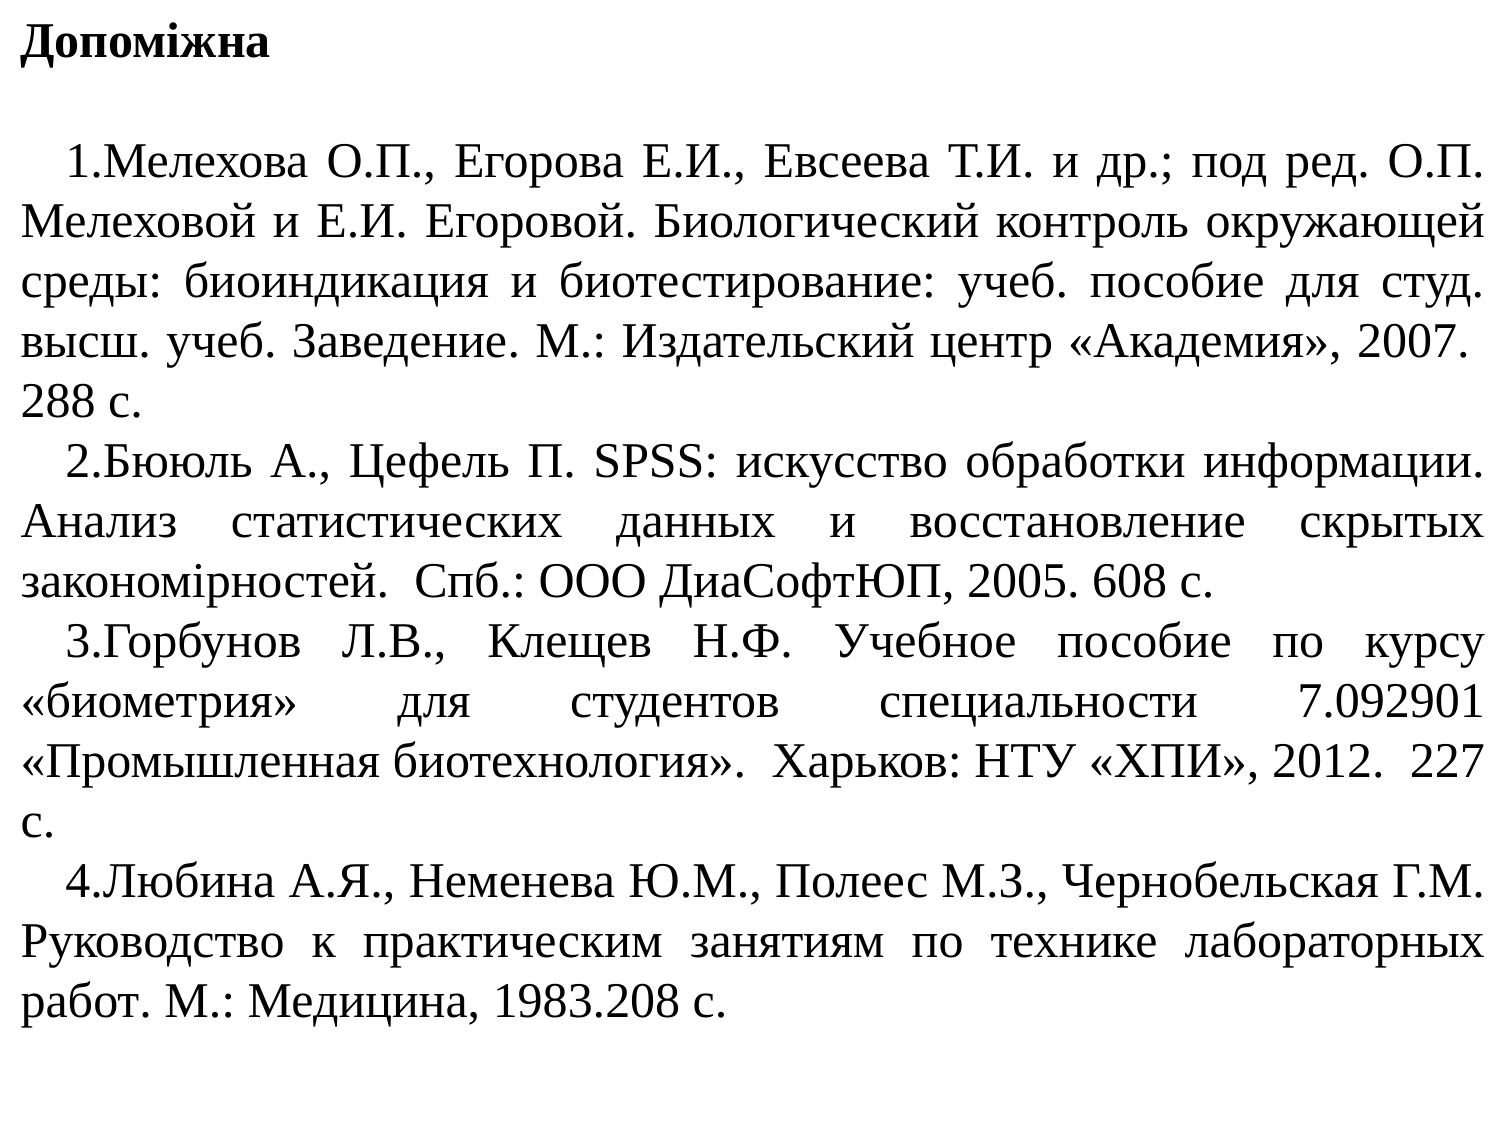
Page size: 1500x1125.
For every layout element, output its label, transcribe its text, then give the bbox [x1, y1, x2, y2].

text_box Допоміжна Мелехова О.П., Егорова Е.И., Евсеева Т.И. и др.; под ред. О.П. Мелеховой и Е.И. Егоровой. Биологический контроль окружающей среды: биоиндикация и биотестирование: учеб. пособие для студ. высш. учеб. Заведение. М.: Издательский центр «Академия», 2007. 288 с. Бююль А., Цефель П. SPSS: искусство обработки информации. Анализ статистических данных и восстановление скрытых закономірностей. Спб.: ООО ДиаСофтЮП, 2005. 608 с. Горбунов Л.В., Клещев Н.Ф. Учебное пособие по курсу «биометрия» для студентов специальности 7.092901 «Промышленная биотехнология». Харьков: НТУ «ХПИ», 2012. 227 с. Любина А.Я., Неменева Ю.М., Полеес М.З., Чернобельская Г.М. Руководство к практическим занятиям по технике лабораторных работ. М.: Медицина, 1983.208 с. [5, 0, 1500, 1080]
